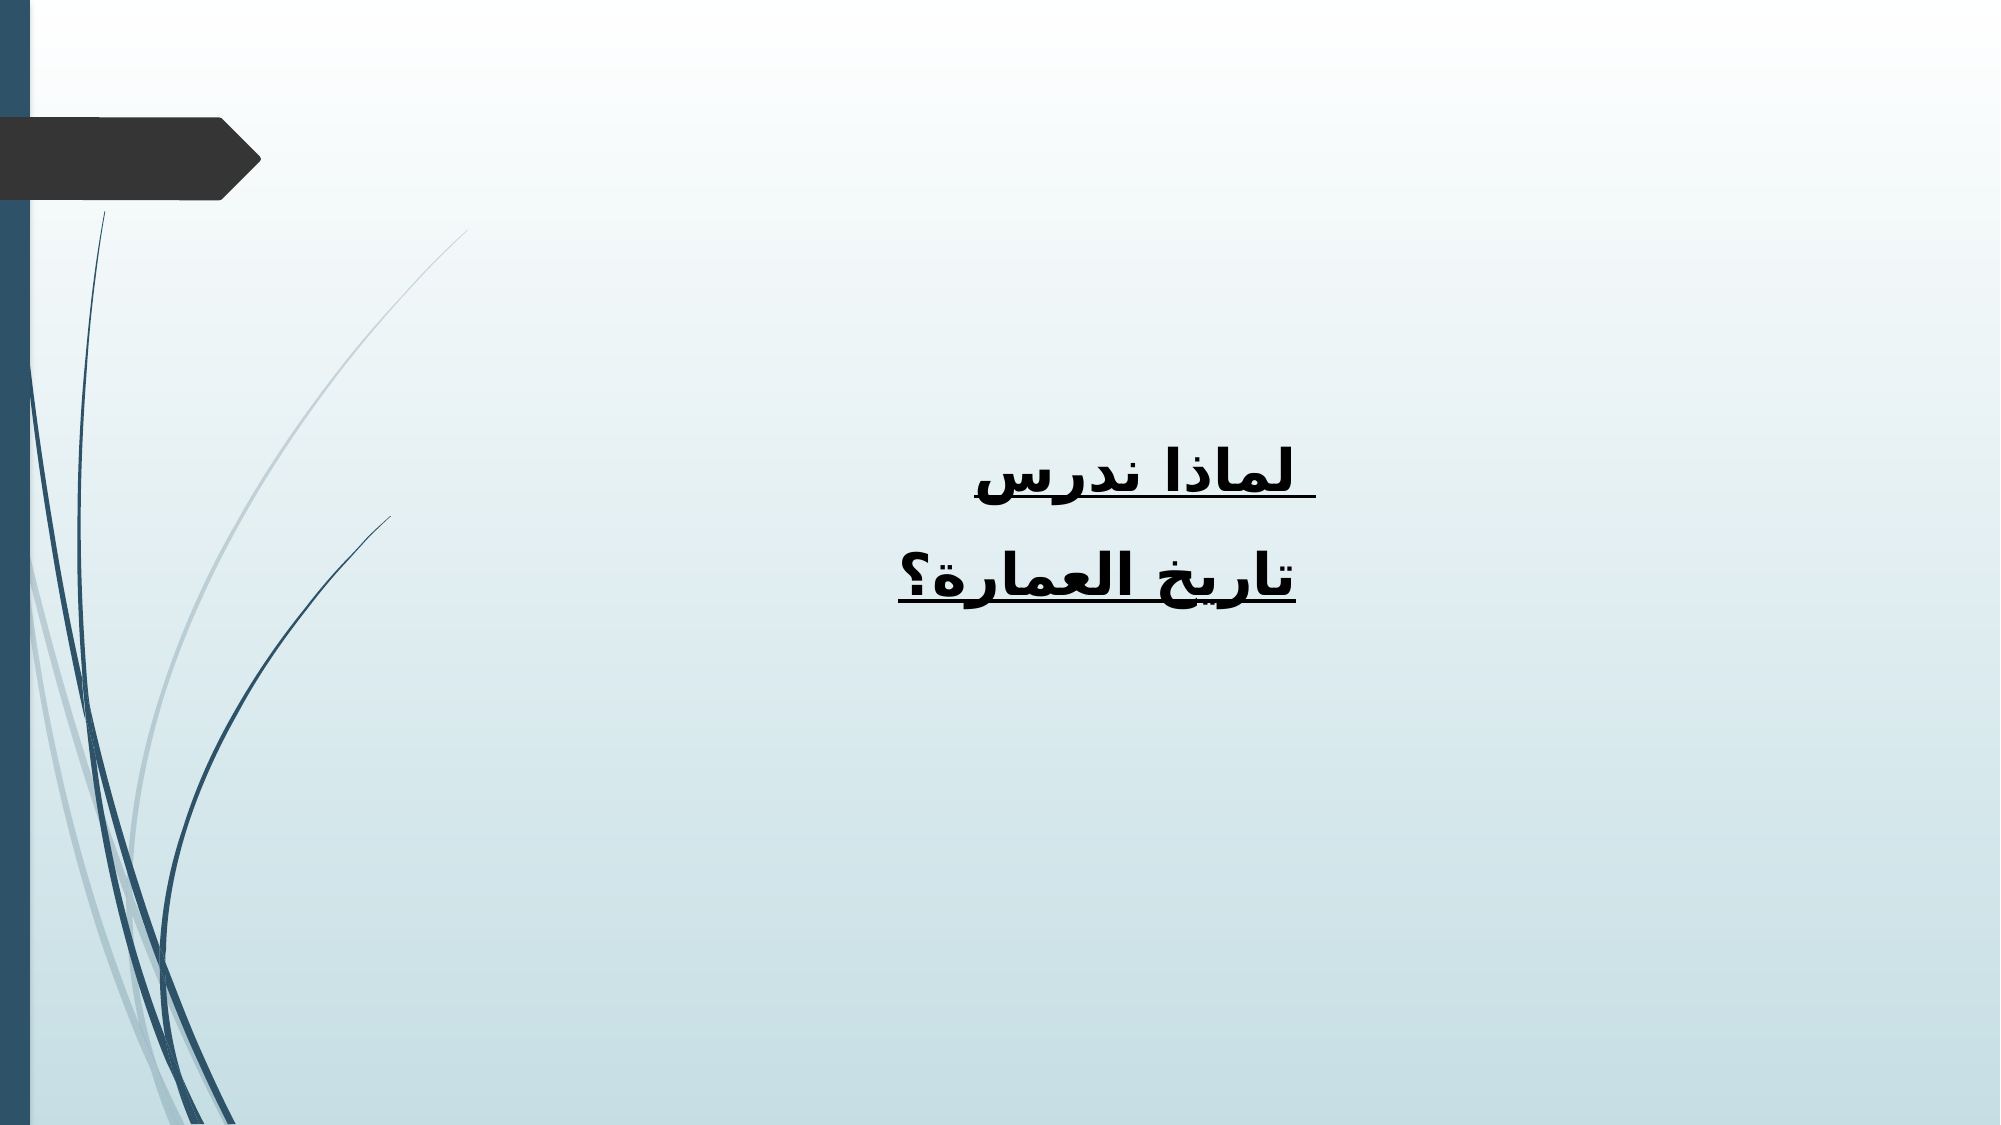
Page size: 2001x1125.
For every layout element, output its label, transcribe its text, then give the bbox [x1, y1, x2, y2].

text_box لماذا ندرس تاريخ العمارة؟ [860, 390, 1312, 755]
